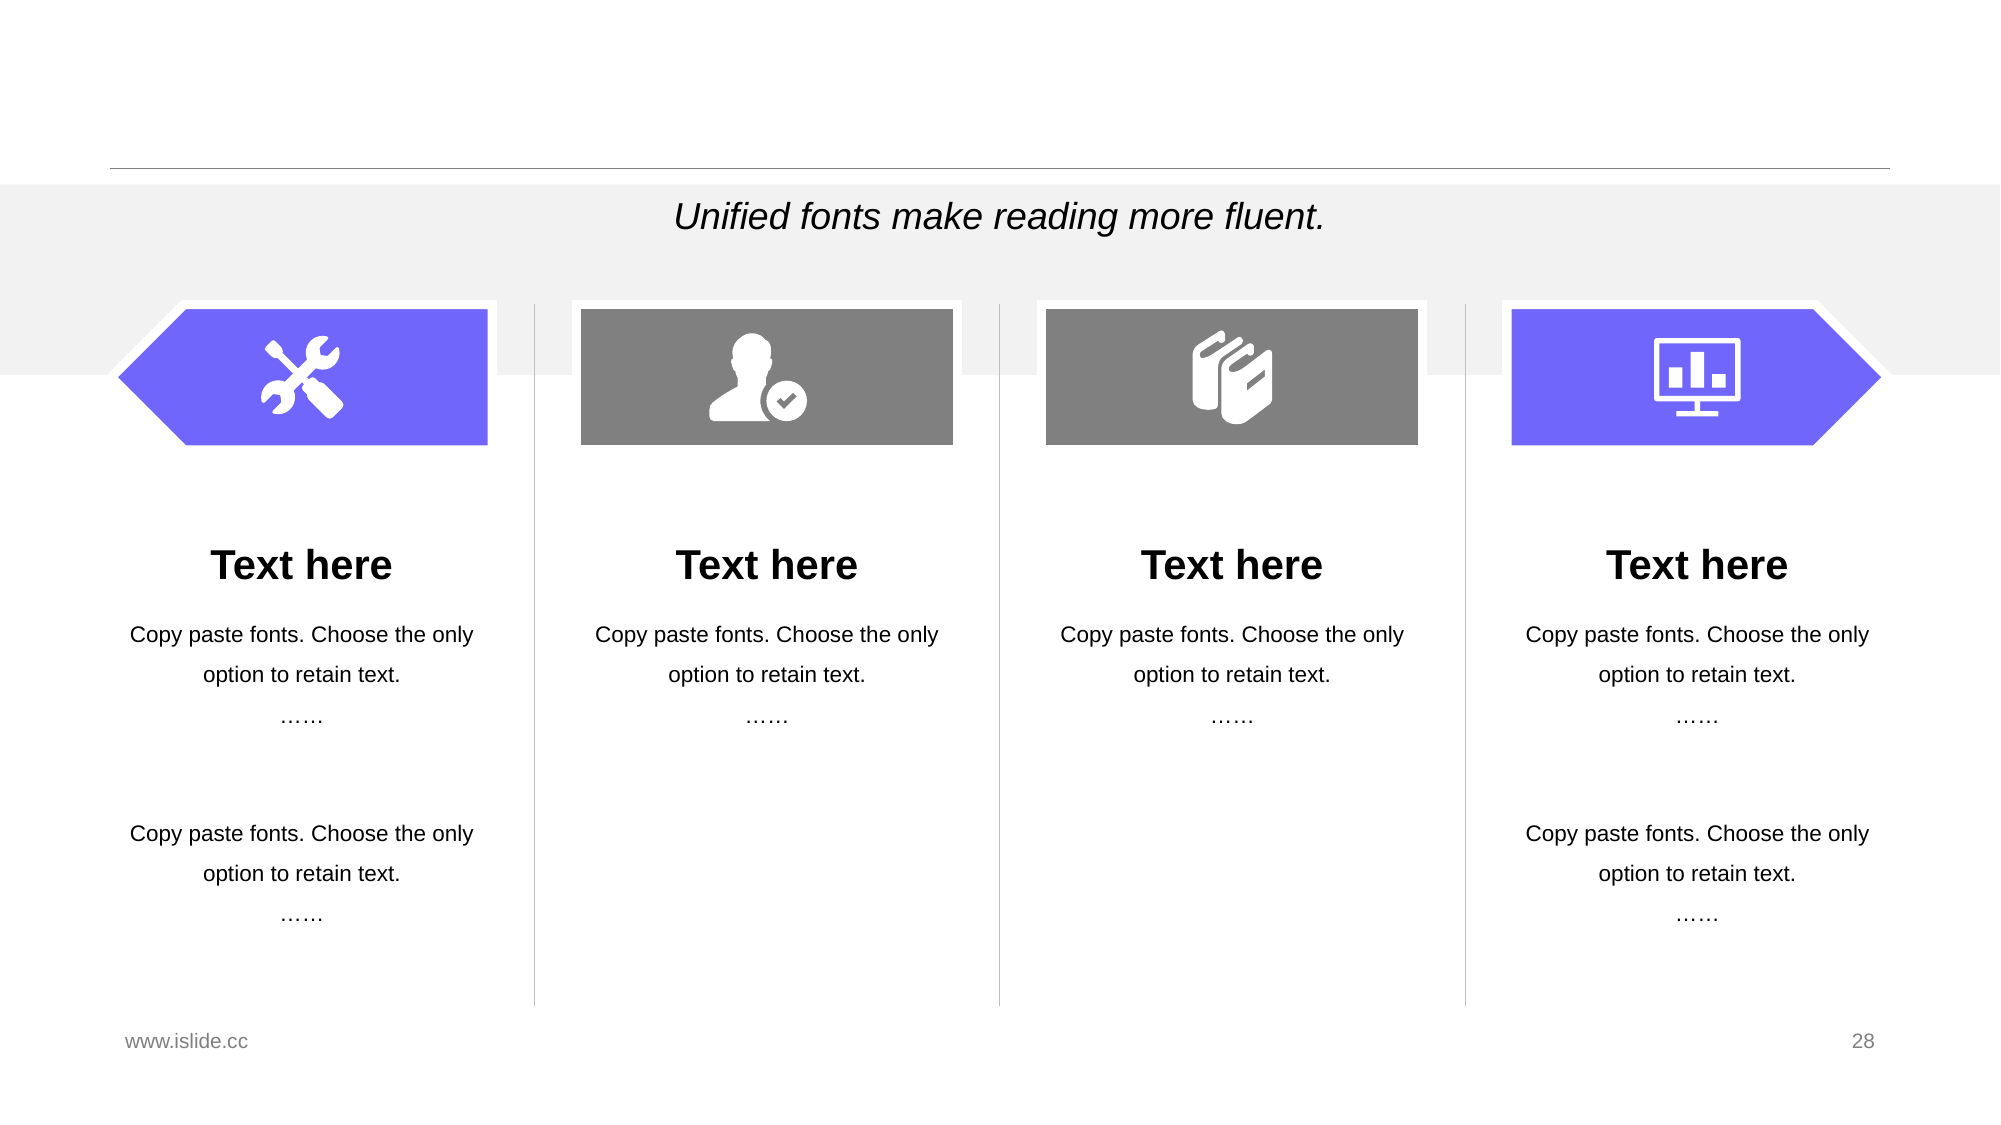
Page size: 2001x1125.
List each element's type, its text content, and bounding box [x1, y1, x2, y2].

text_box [0, 184, 2000, 1007]
footer www.islide.cc [109, 1023, 790, 1058]
slide_number 28 [1412, 1023, 1890, 1058]
